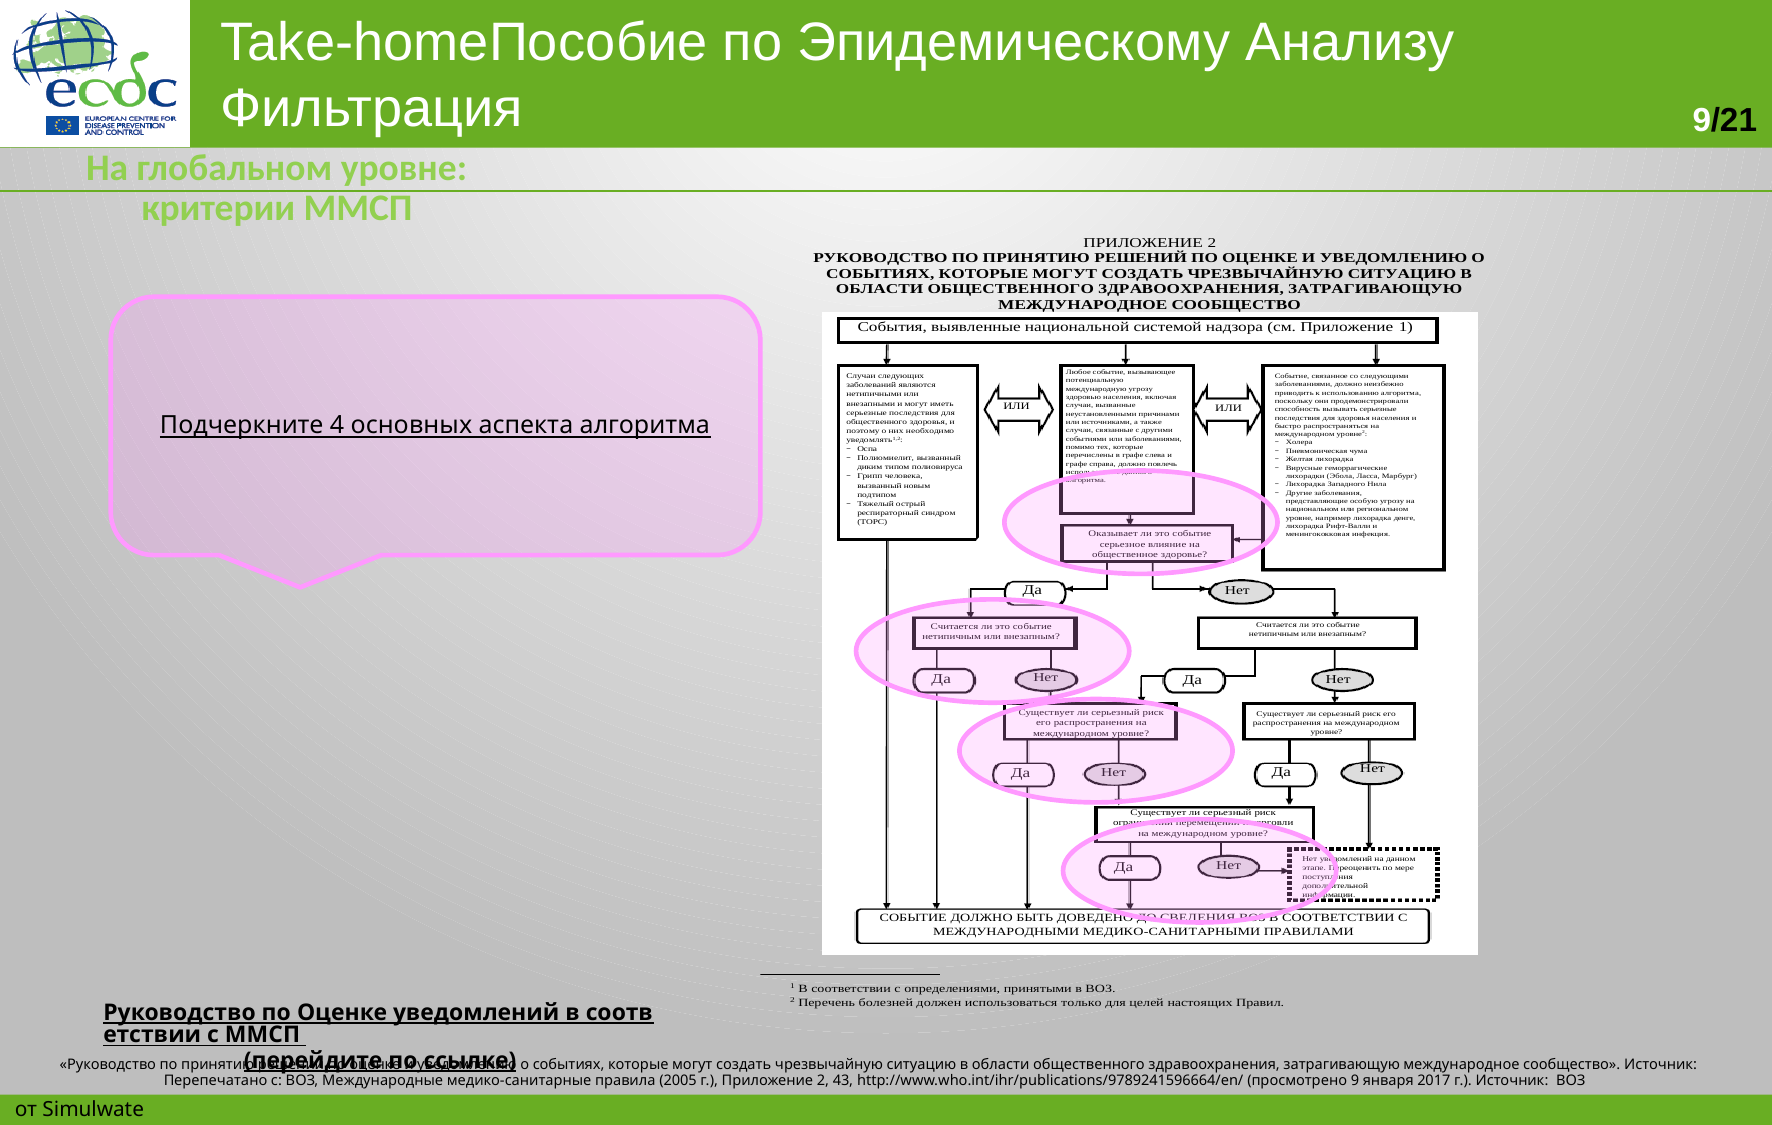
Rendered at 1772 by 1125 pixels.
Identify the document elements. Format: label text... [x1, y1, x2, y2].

text_box На глобальном уровне: критерии ММСП [0, 140, 554, 237]
text_box «Руководство по принятию решений по оценке и уведомлению о событиях, которые могут создать чрезвычайную ситуацию в области общественного здравоохранения, затрагивающую международное сообщество». Источник: Перепечатано с: ВОЗ, Международные медико-санитарные правила (2005 г.), Приложение 2, 43, http://www.who.int/ihr/publications/9789241596664/en/ (просмотрено 9 января 2017 г.). Источник: ВОЗ [29, 1049, 1728, 1096]
picture [760, 234, 1510, 1021]
text_box Руководство по Оценке уведомлений в соответствии с ММСП (перейдите по ссылке) [88, 990, 672, 1049]
text_box Подчеркните 4 основных аспекта алгоритма [110, 296, 755, 588]
picture [0, 0, 190, 140]
